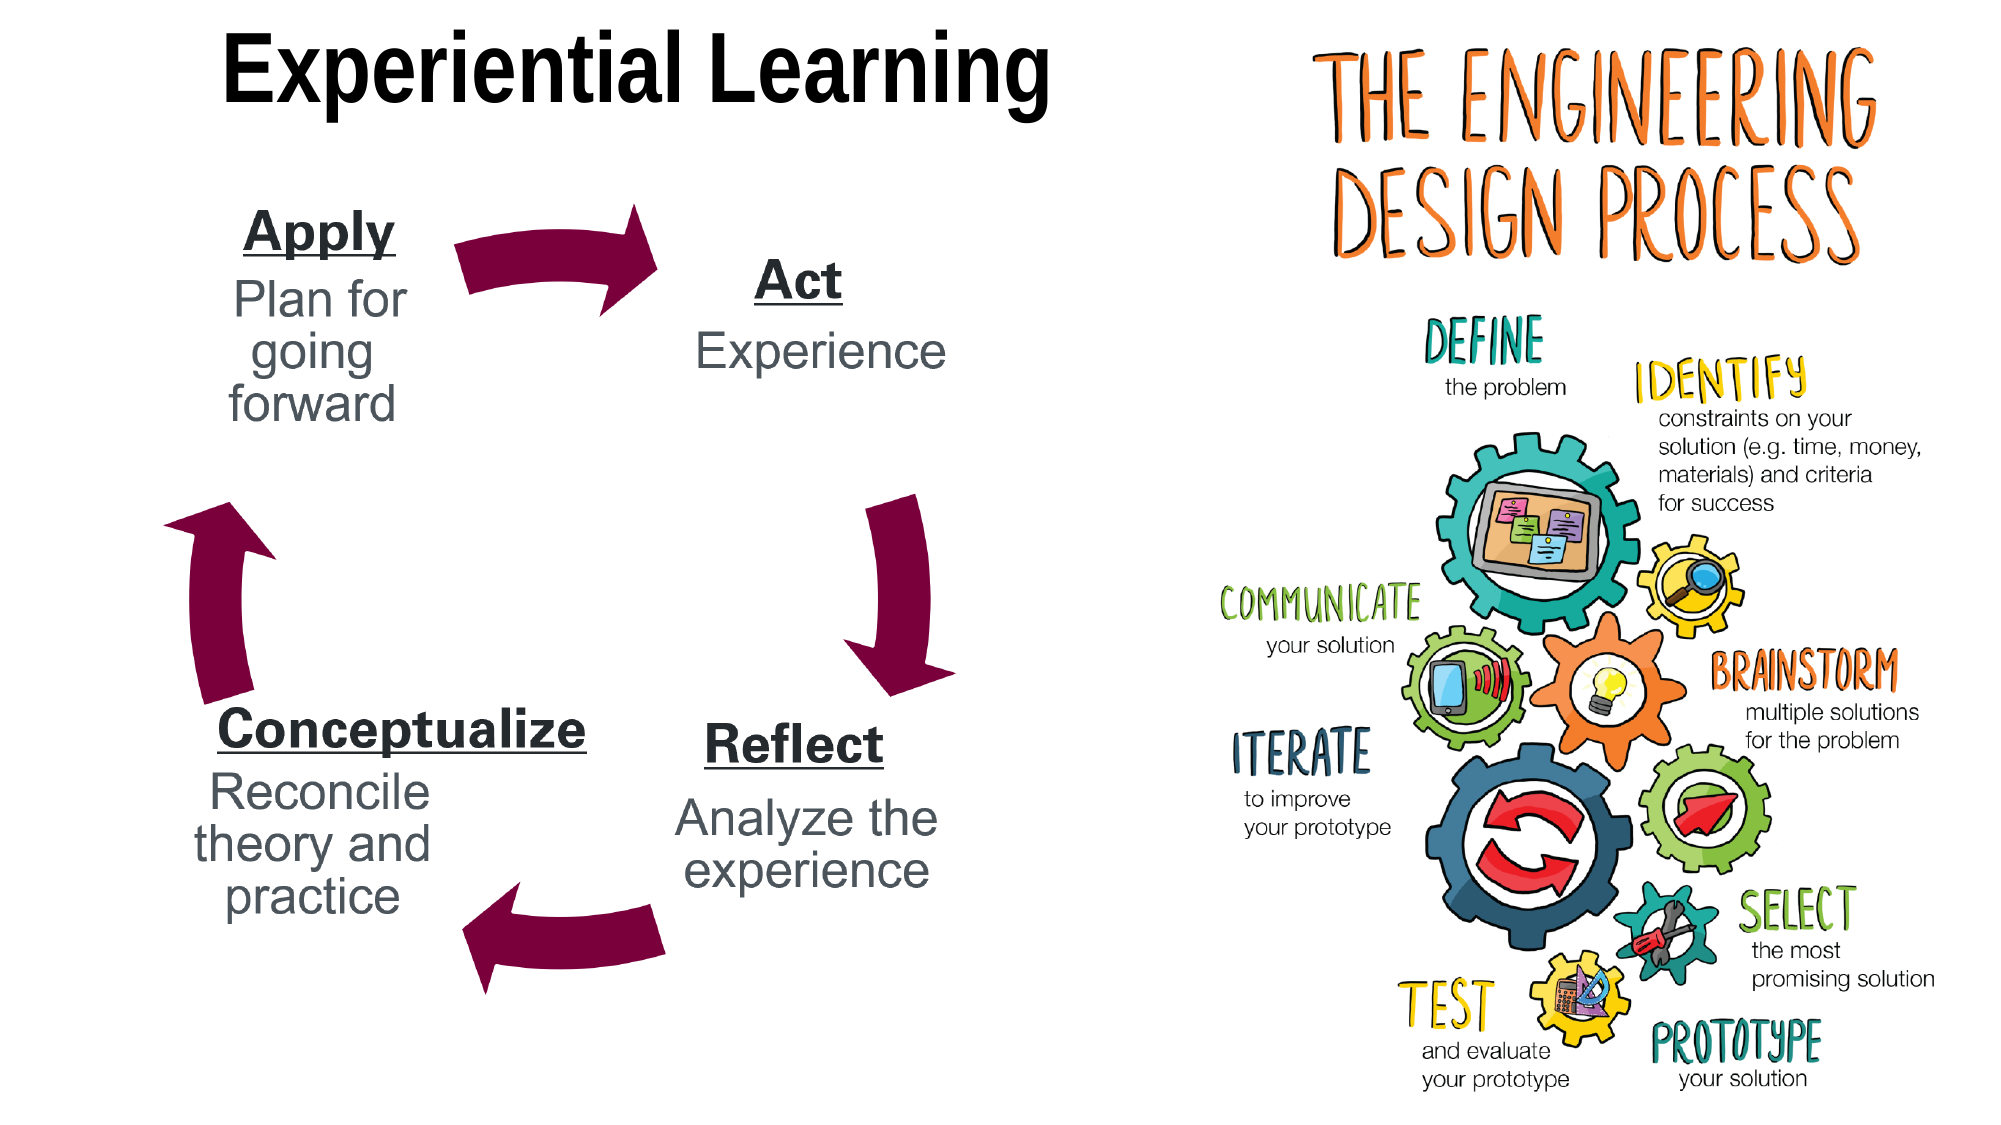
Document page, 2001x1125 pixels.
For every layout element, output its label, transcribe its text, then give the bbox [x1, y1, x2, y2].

picture [1148, 9, 1996, 1112]
picture [120, 186, 1136, 998]
title Experiential Learning [0, 0, 1318, 132]
